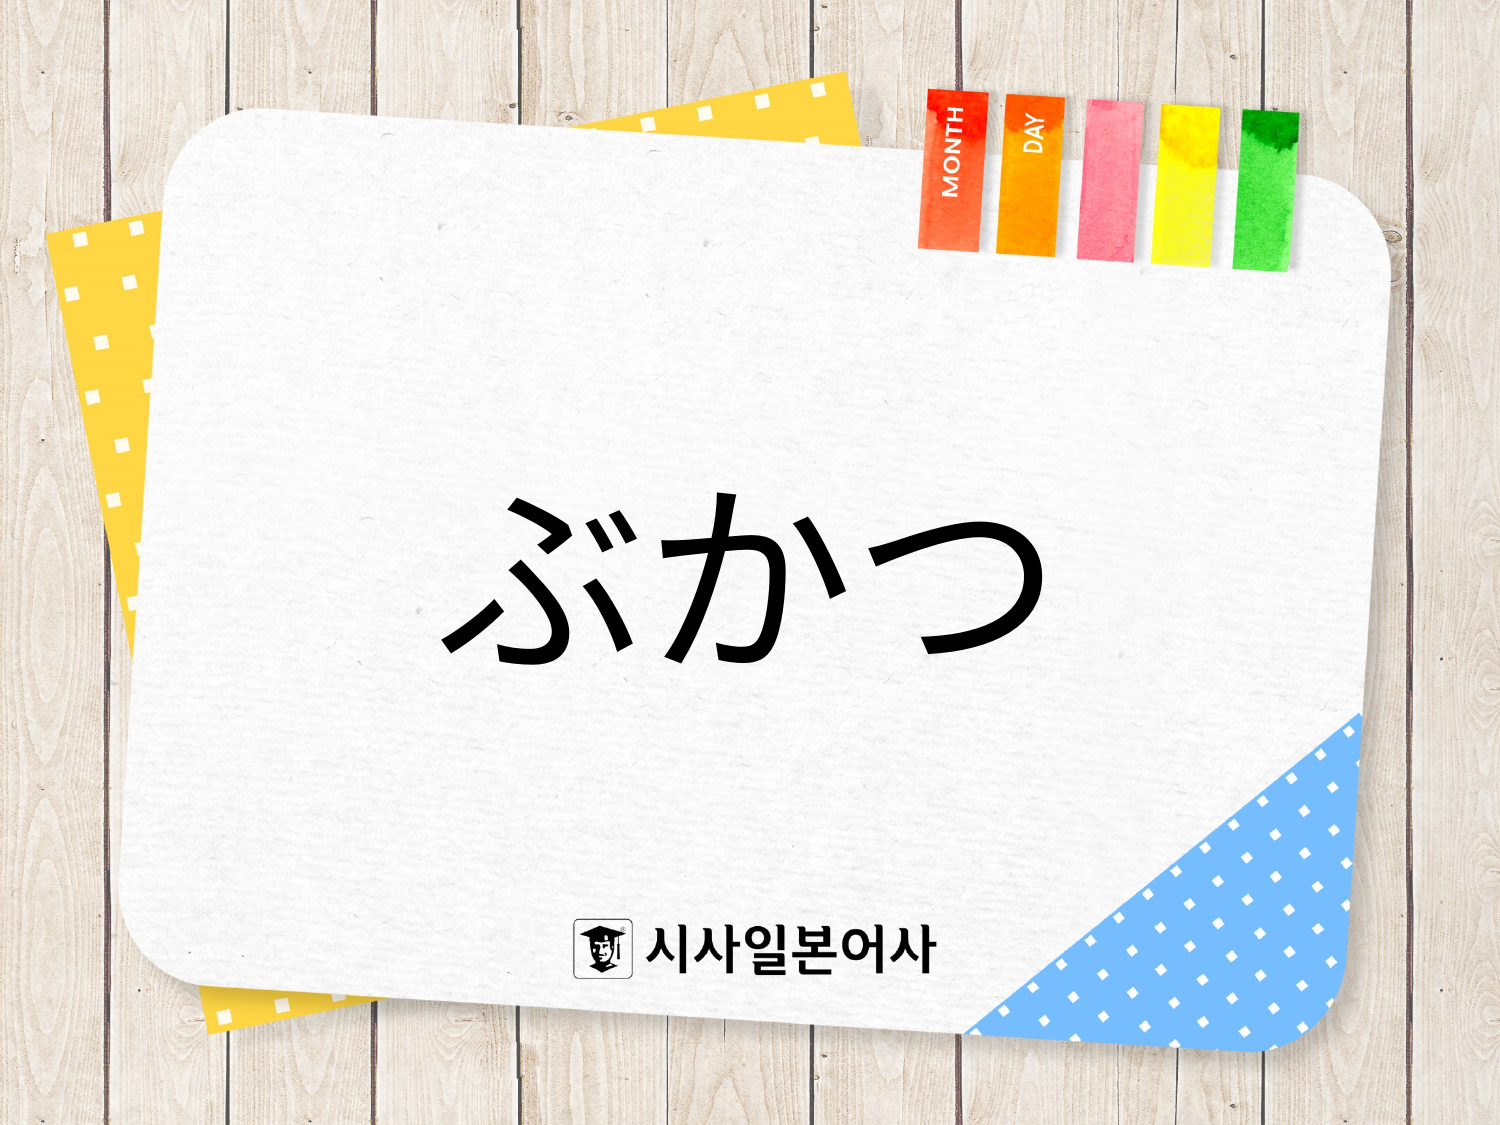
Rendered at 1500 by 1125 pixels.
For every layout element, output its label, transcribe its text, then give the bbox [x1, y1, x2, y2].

title ぶかつ [75, 338, 1425, 811]
picture [0, 0, 1500, 1125]
